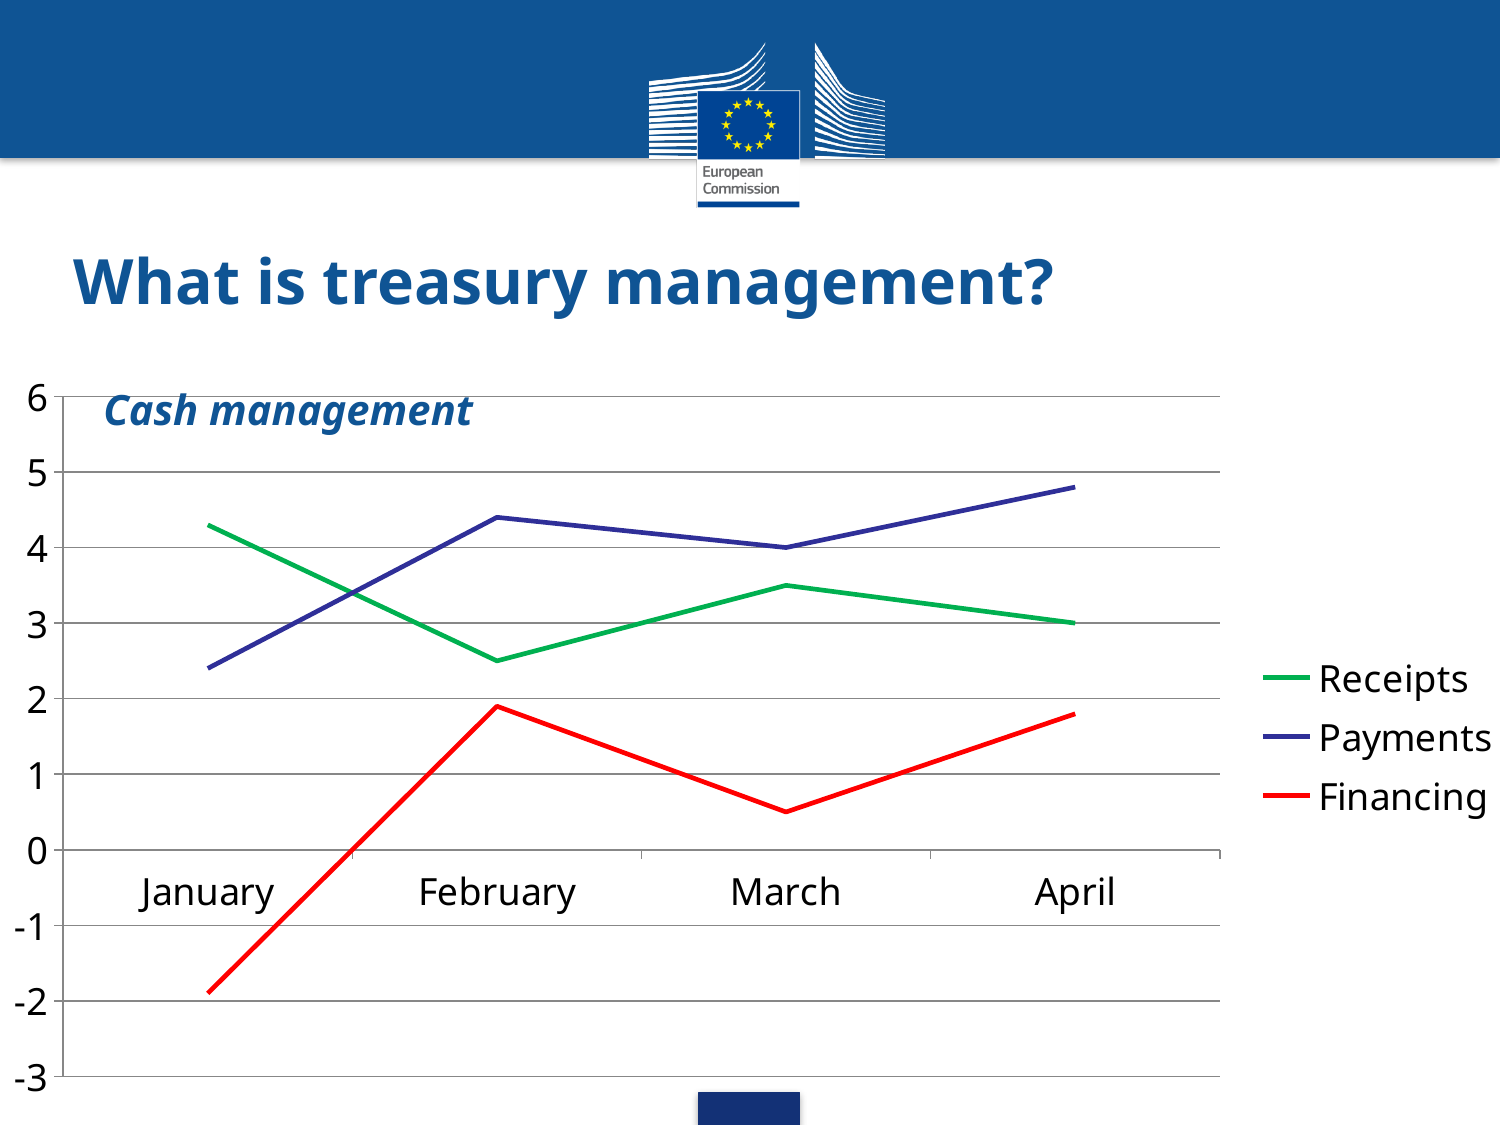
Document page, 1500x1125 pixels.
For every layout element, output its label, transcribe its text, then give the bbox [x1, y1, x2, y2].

title What is treasury management? [0, 185, 1500, 353]
chart [0, 355, 1500, 1118]
picture [649, 42, 885, 185]
